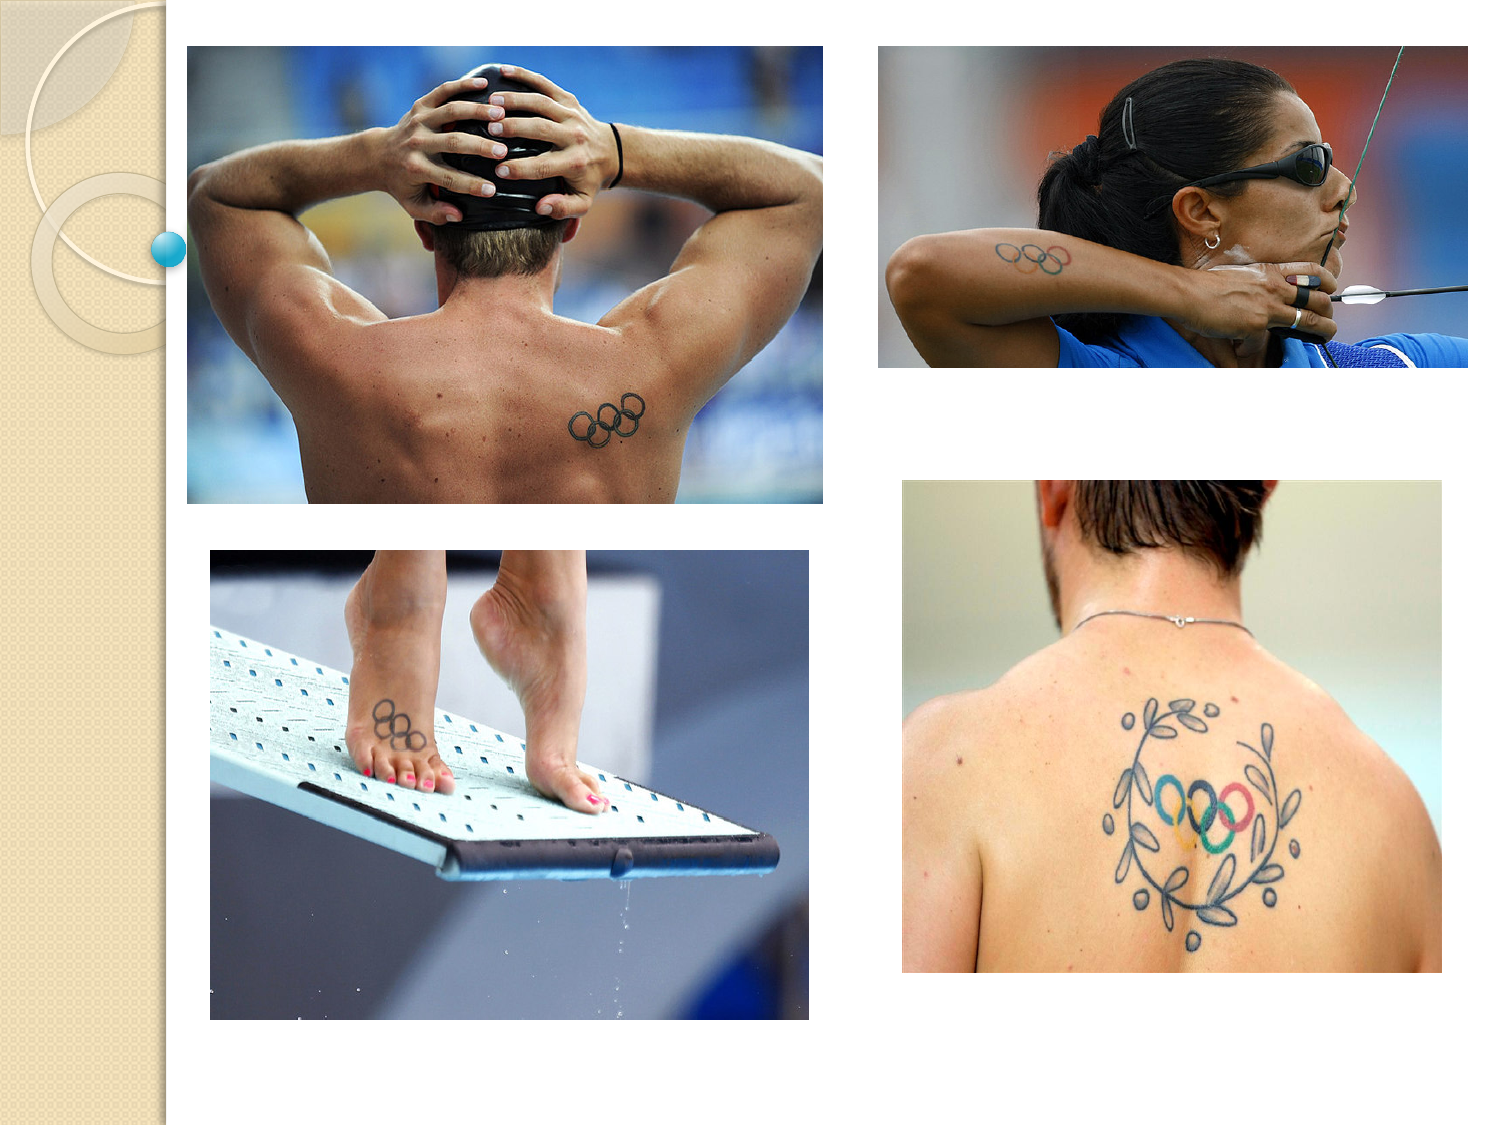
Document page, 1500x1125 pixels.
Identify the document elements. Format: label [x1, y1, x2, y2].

picture [187, 46, 823, 505]
picture [878, 46, 1468, 368]
picture [210, 550, 809, 1020]
picture [902, 480, 1442, 973]
